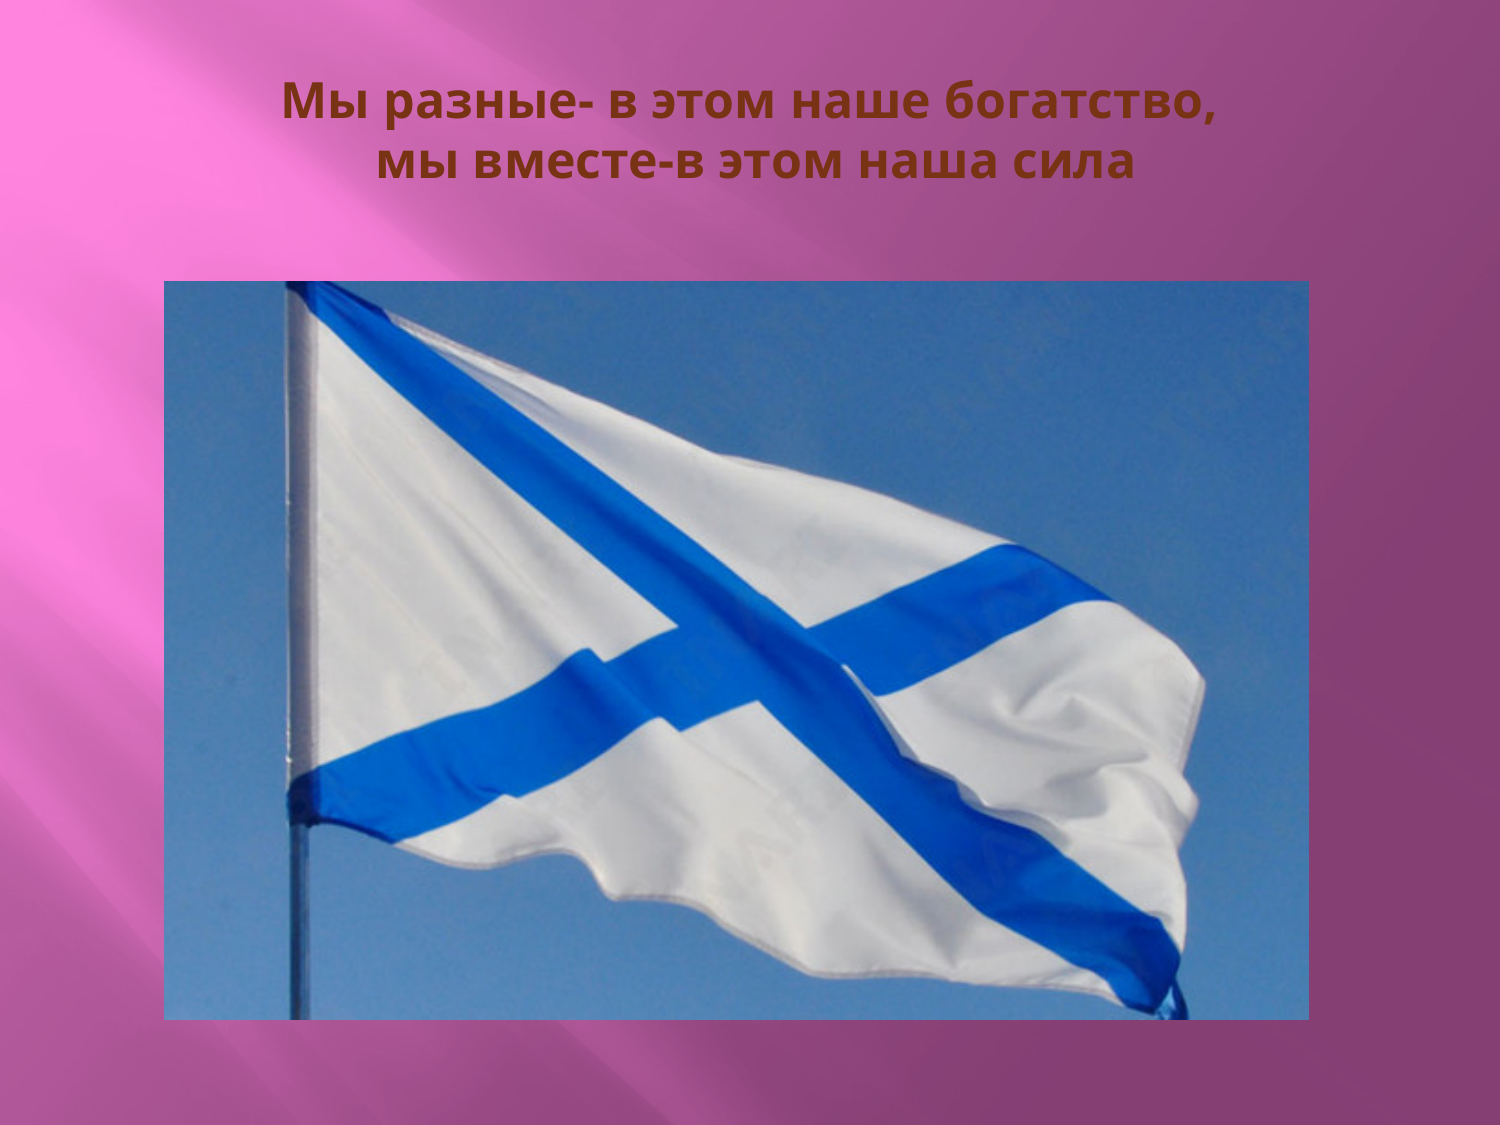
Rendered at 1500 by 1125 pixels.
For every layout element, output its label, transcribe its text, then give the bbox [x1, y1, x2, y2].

title Мы разные- в этом наше богатство, мы вместе-в этом наша сила [58, 0, 1454, 258]
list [163, 280, 1309, 1020]
